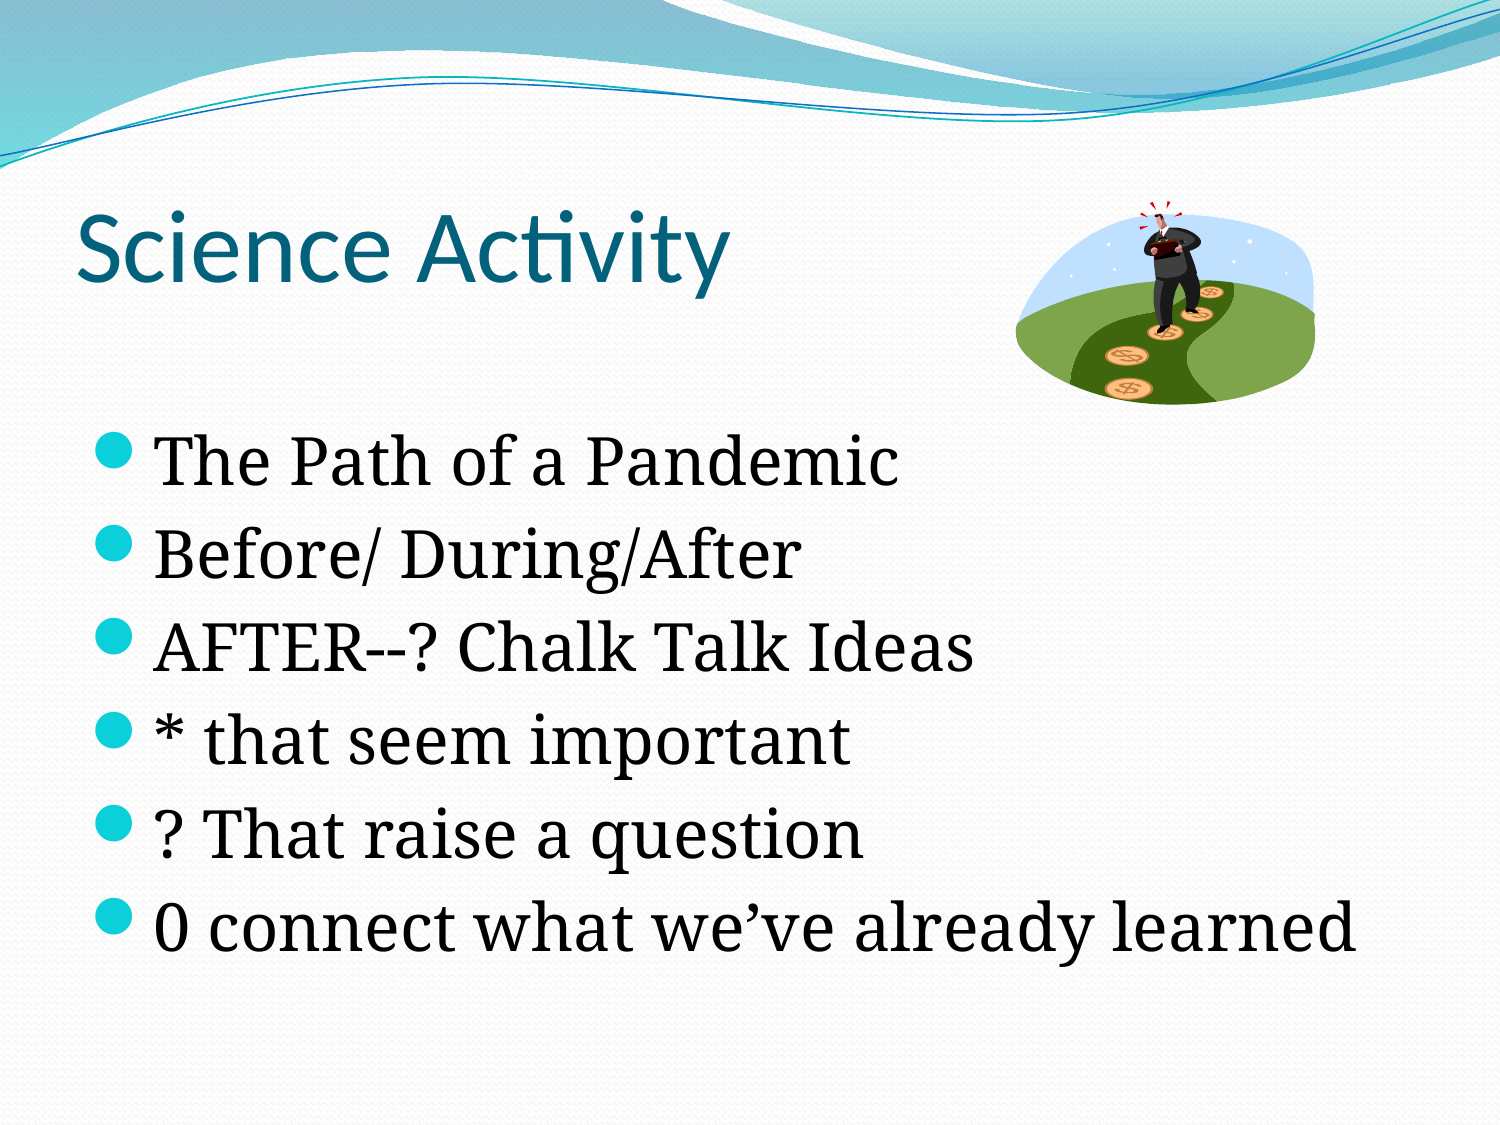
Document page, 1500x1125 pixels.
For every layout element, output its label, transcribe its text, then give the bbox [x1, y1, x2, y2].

list The Path of a Pandemic Before/ During/After AFTER--? Chalk Talk Ideas * that seem important ? That raise a question 0 connect what we’ve already learned [74, 317, 1426, 1038]
title Science Activity [74, 115, 1426, 304]
picture [1015, 200, 1319, 406]
